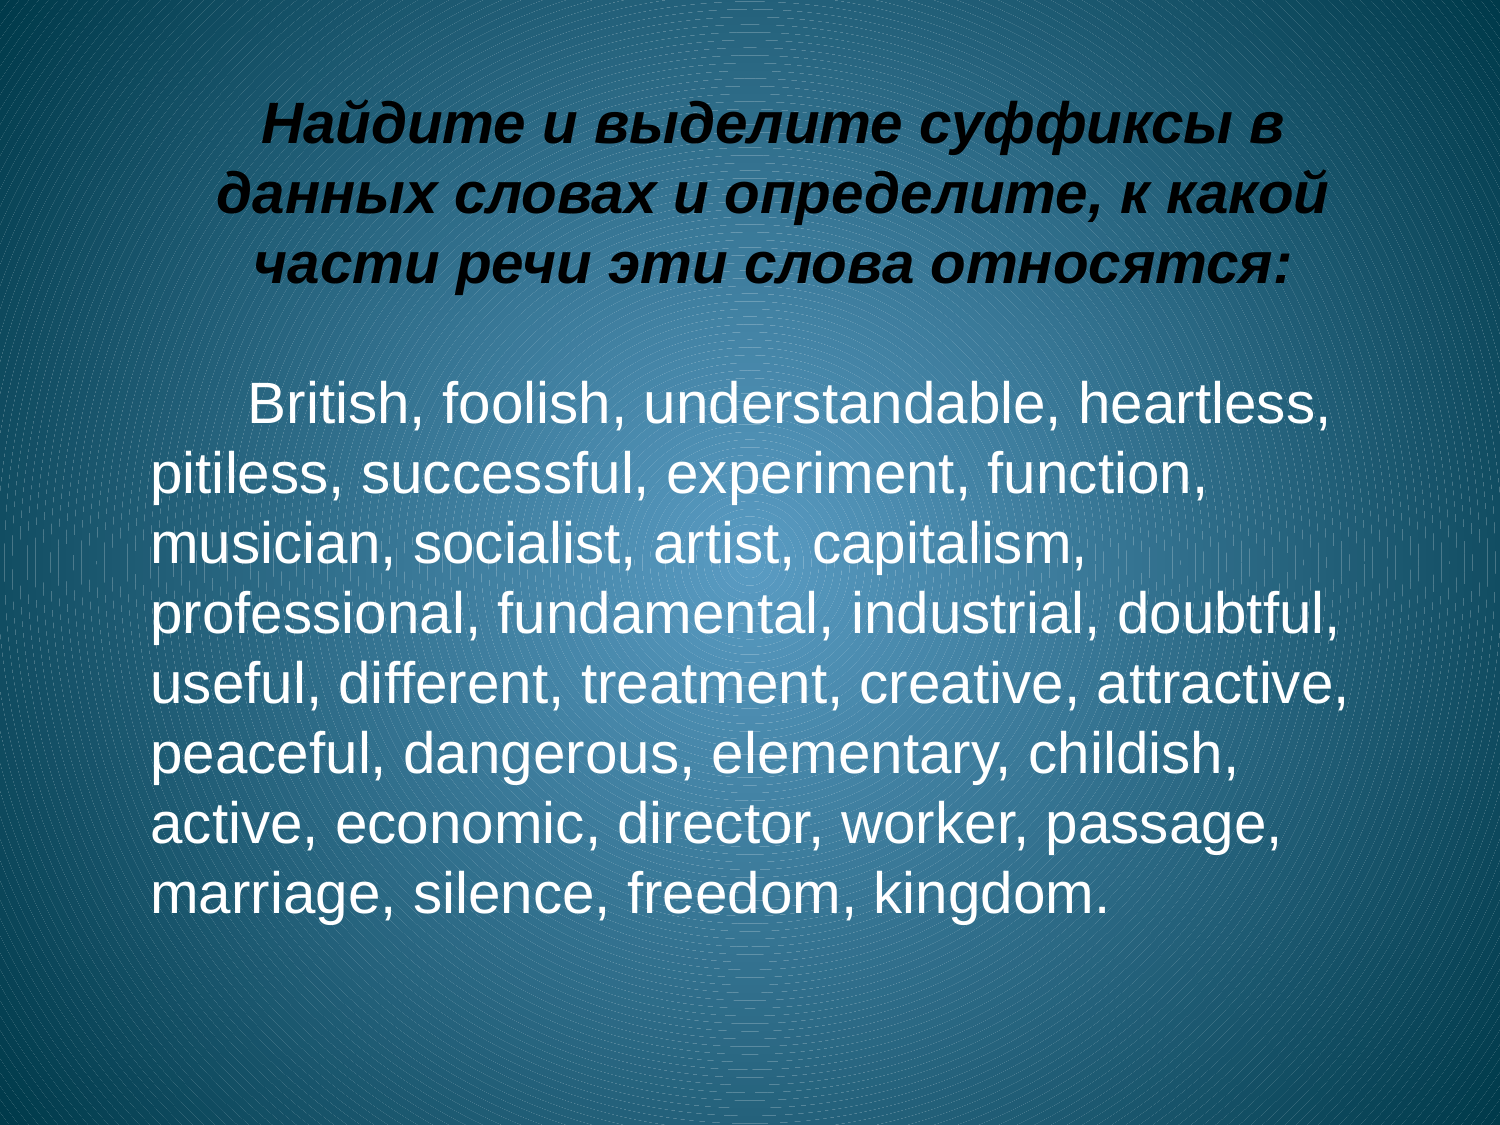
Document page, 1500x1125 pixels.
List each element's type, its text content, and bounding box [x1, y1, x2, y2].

text_box Найдите и выделите суффиксы в данных словах и определите, к какой части речи эти слова относятся: British, foolish, understandable, heartless, pitiless, successful, experiment, function, musician, socialist, artist, capitalism, professional, fundamental, industrial, doubtful, useful, different, treatment, creative, attractive, peaceful, dangerous, elementary, childish, active, economic, director, worker, passage, marriage, silence, freedom, kingdom. [135, 78, 1412, 933]
